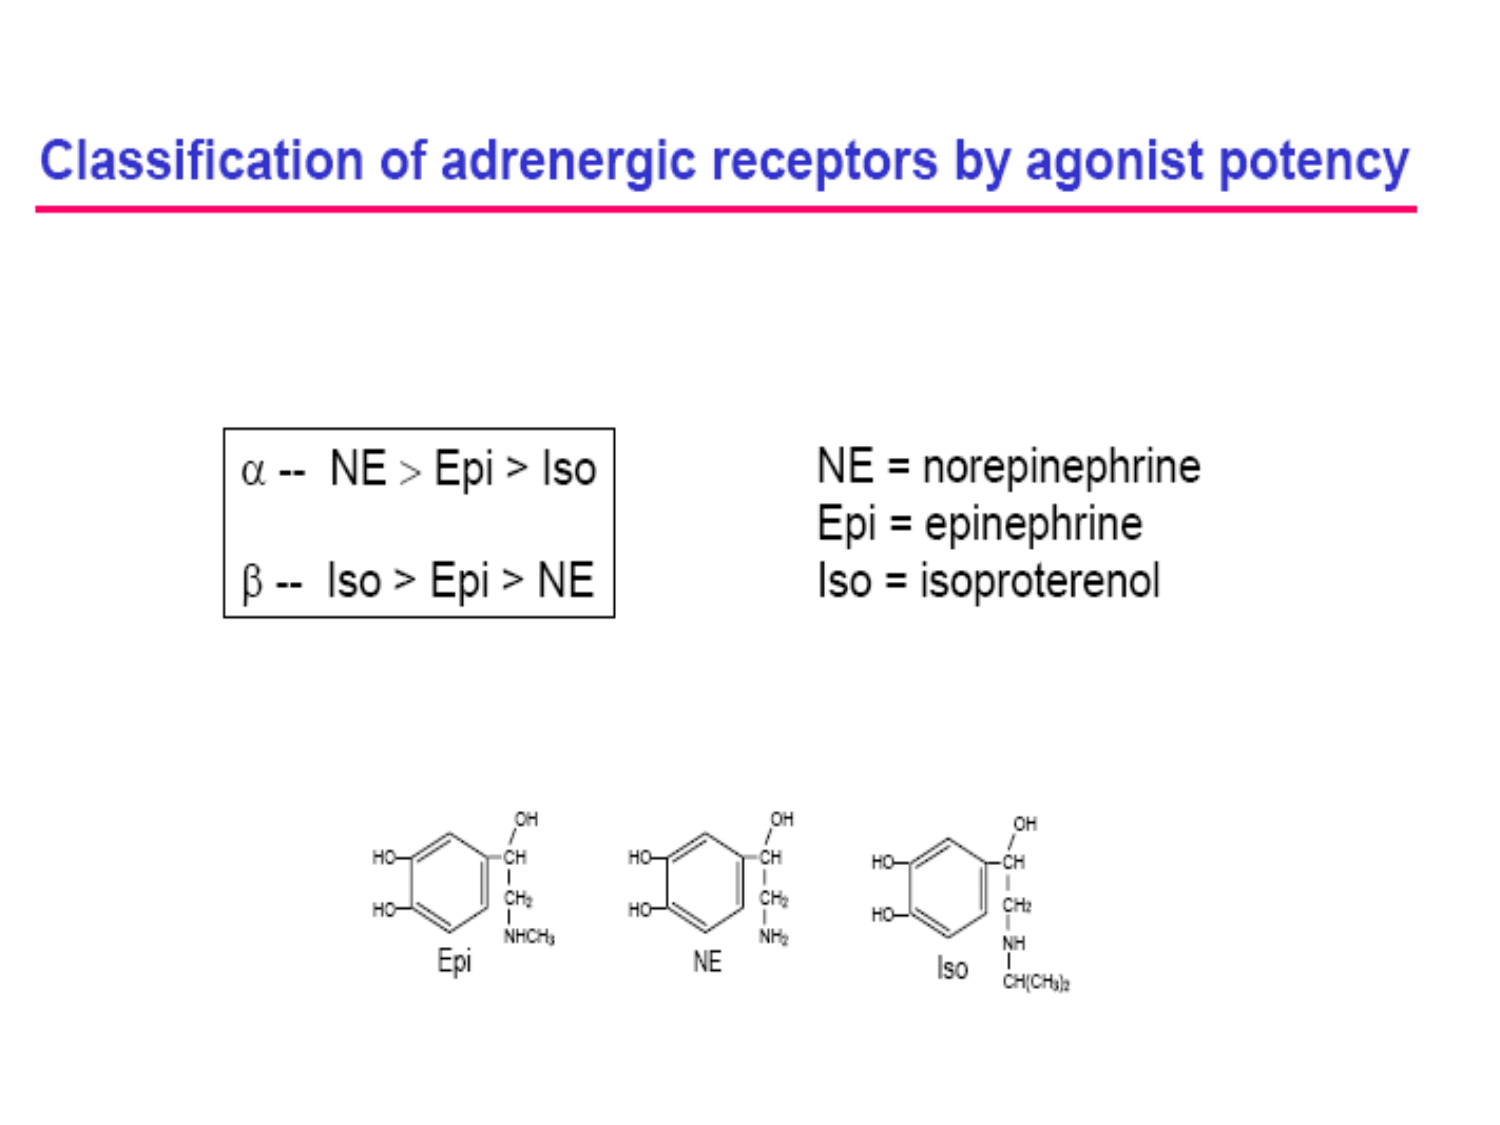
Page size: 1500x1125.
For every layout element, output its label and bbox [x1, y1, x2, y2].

text_box [0, 99, 1500, 1125]
